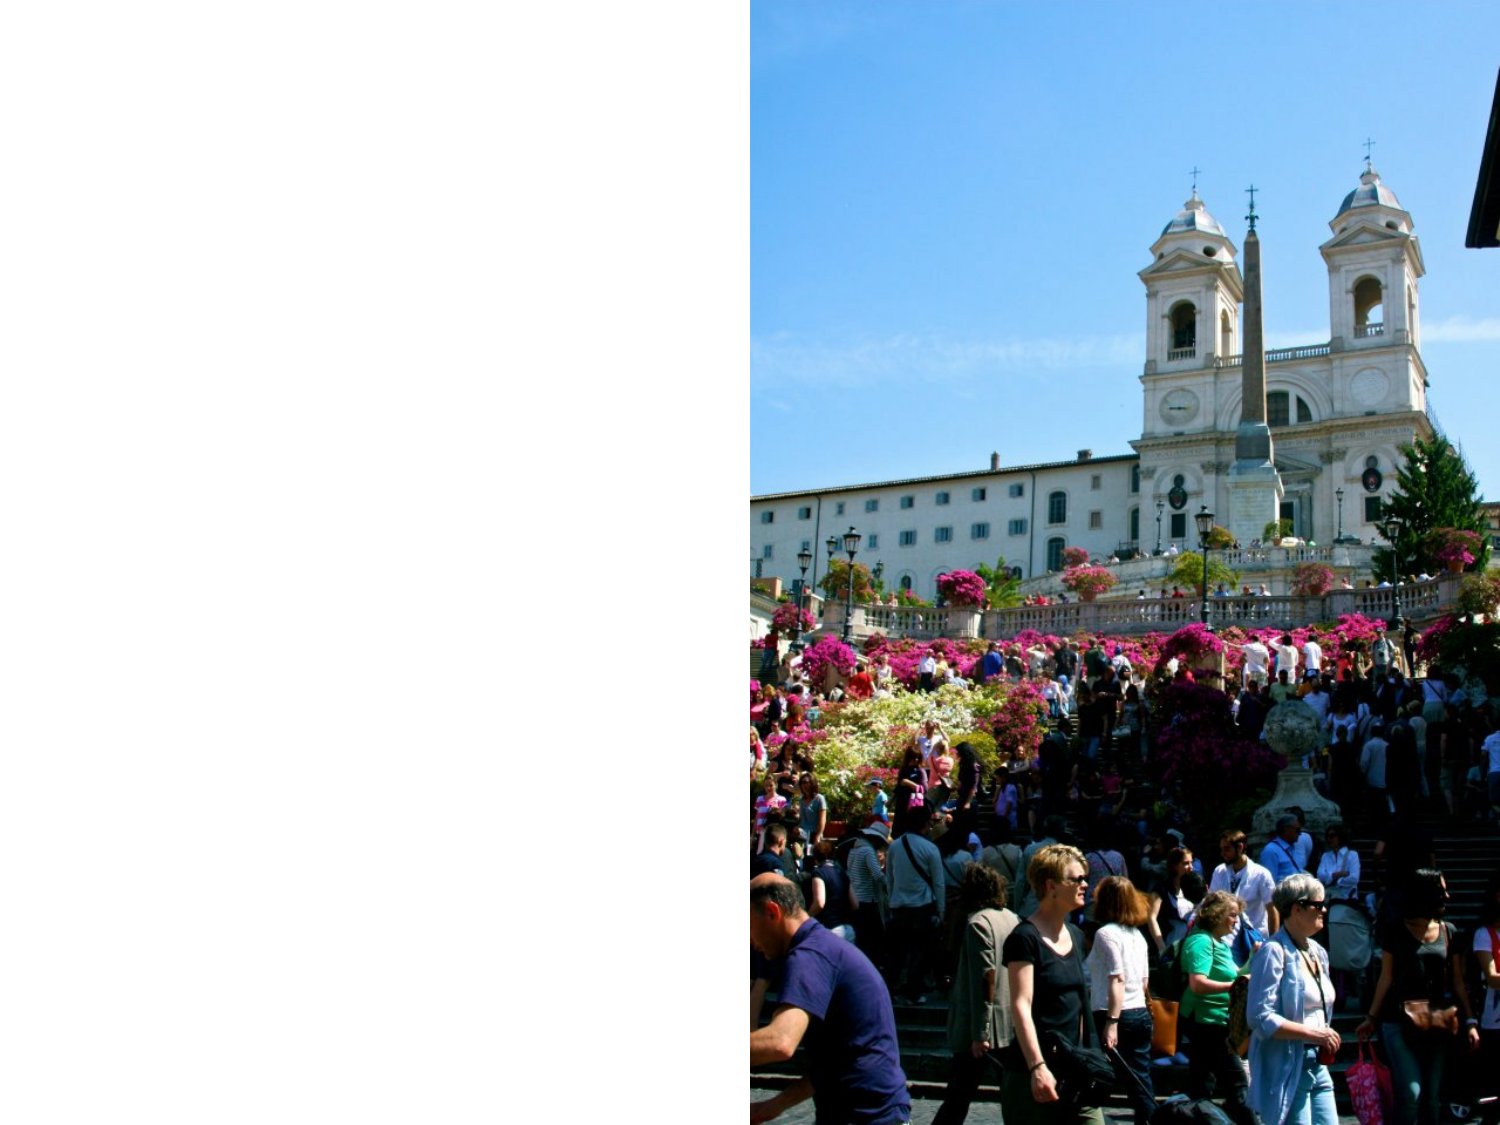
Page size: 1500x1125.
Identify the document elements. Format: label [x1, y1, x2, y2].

picture [749, 0, 1500, 1125]
